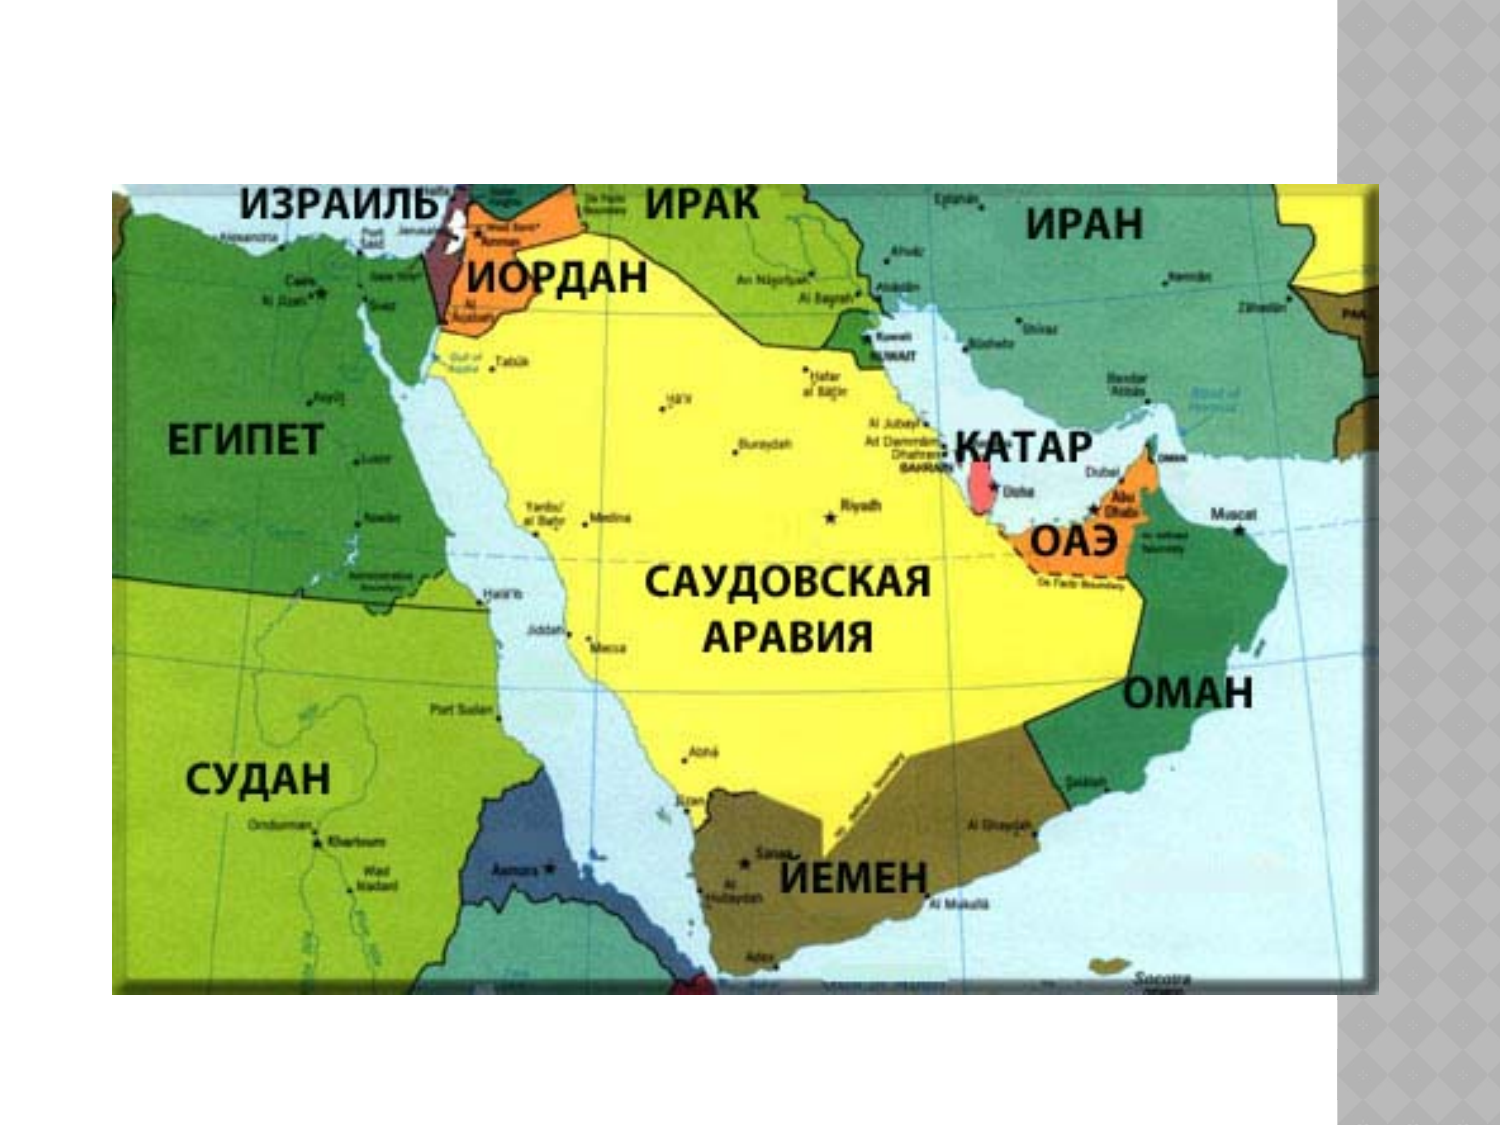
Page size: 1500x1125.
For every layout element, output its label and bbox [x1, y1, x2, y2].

list [111, 184, 1379, 996]
